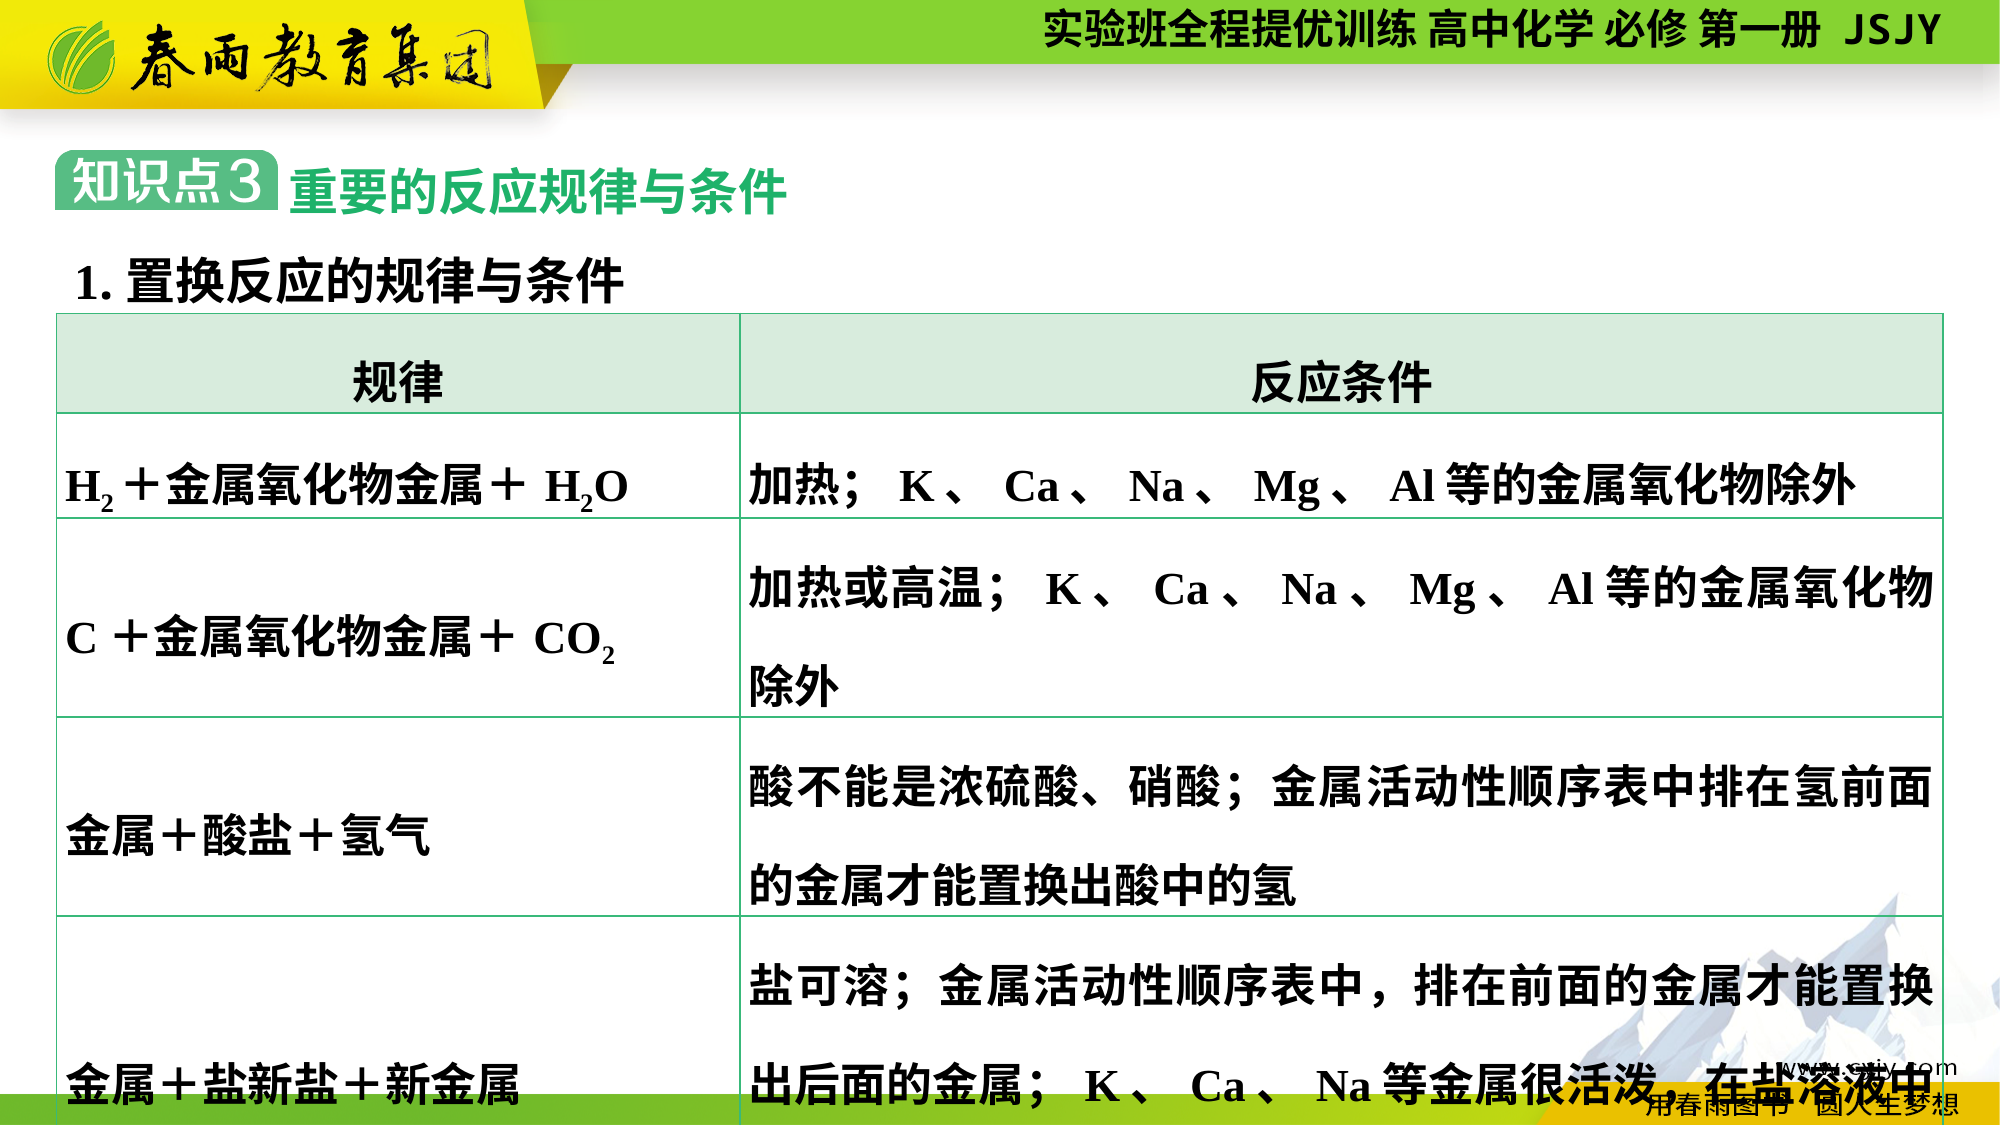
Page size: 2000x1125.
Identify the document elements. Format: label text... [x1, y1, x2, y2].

picture [741, 718, 1942, 915]
picture [57, 917, 739, 1125]
picture [57, 718, 739, 915]
picture [57, 414, 739, 517]
picture [741, 519, 1942, 716]
picture [741, 414, 1942, 517]
picture [0, 0, 2000, 1125]
picture [57, 519, 739, 716]
picture [741, 917, 1942, 1125]
list 重要的反应规律与条件 1.置换反应的规律与条件 [59, 122, 1944, 313]
